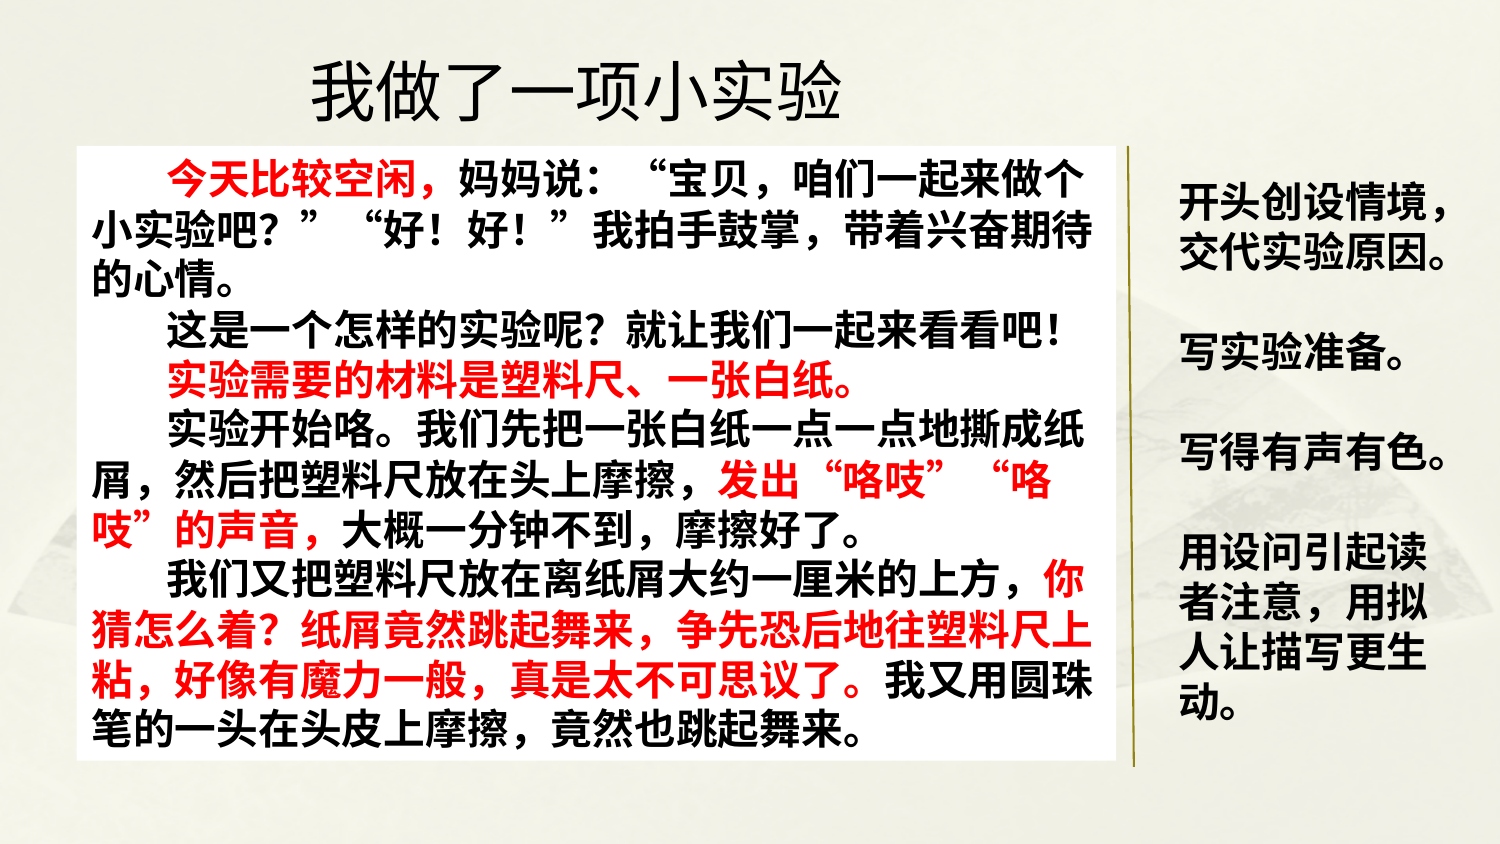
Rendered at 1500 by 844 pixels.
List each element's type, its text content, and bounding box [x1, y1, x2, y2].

text_box 开头创设情境，交代实验原因。 写实验准备。 写得有声有色。 用设问引起读者注意，用拟人让描写更生动。 [1163, 168, 1459, 734]
text_box 今天比较空闲，妈妈说：“宝贝，咱们一起来做个小实验吧？”“好！好！”我拍手鼓掌，带着兴奋期待的心情。 这是一个怎样的实验呢？就让我们一起来看看吧！ 实验需要的材料是塑料尺、一张白纸。 实验开始咯。我们先把一张白纸一点一点地撕成纸屑，然后把塑料尺放在头上摩擦，发出“咯吱”“咯吱”的声音，大概一分钟不到，摩擦好了。 我们又把塑料尺放在离纸屑大约一厘米的上方，你猜怎么着？纸屑竟然跳起舞来，争先恐后地往塑料尺上粘，好像有魔力一般，真是太不可思议了。我又用圆珠笔的一头在头皮上摩擦，竟然也跳起舞来。 [76, 145, 1117, 761]
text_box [1127, 145, 1135, 768]
text_box 我做了一项小实验 [159, 42, 993, 138]
